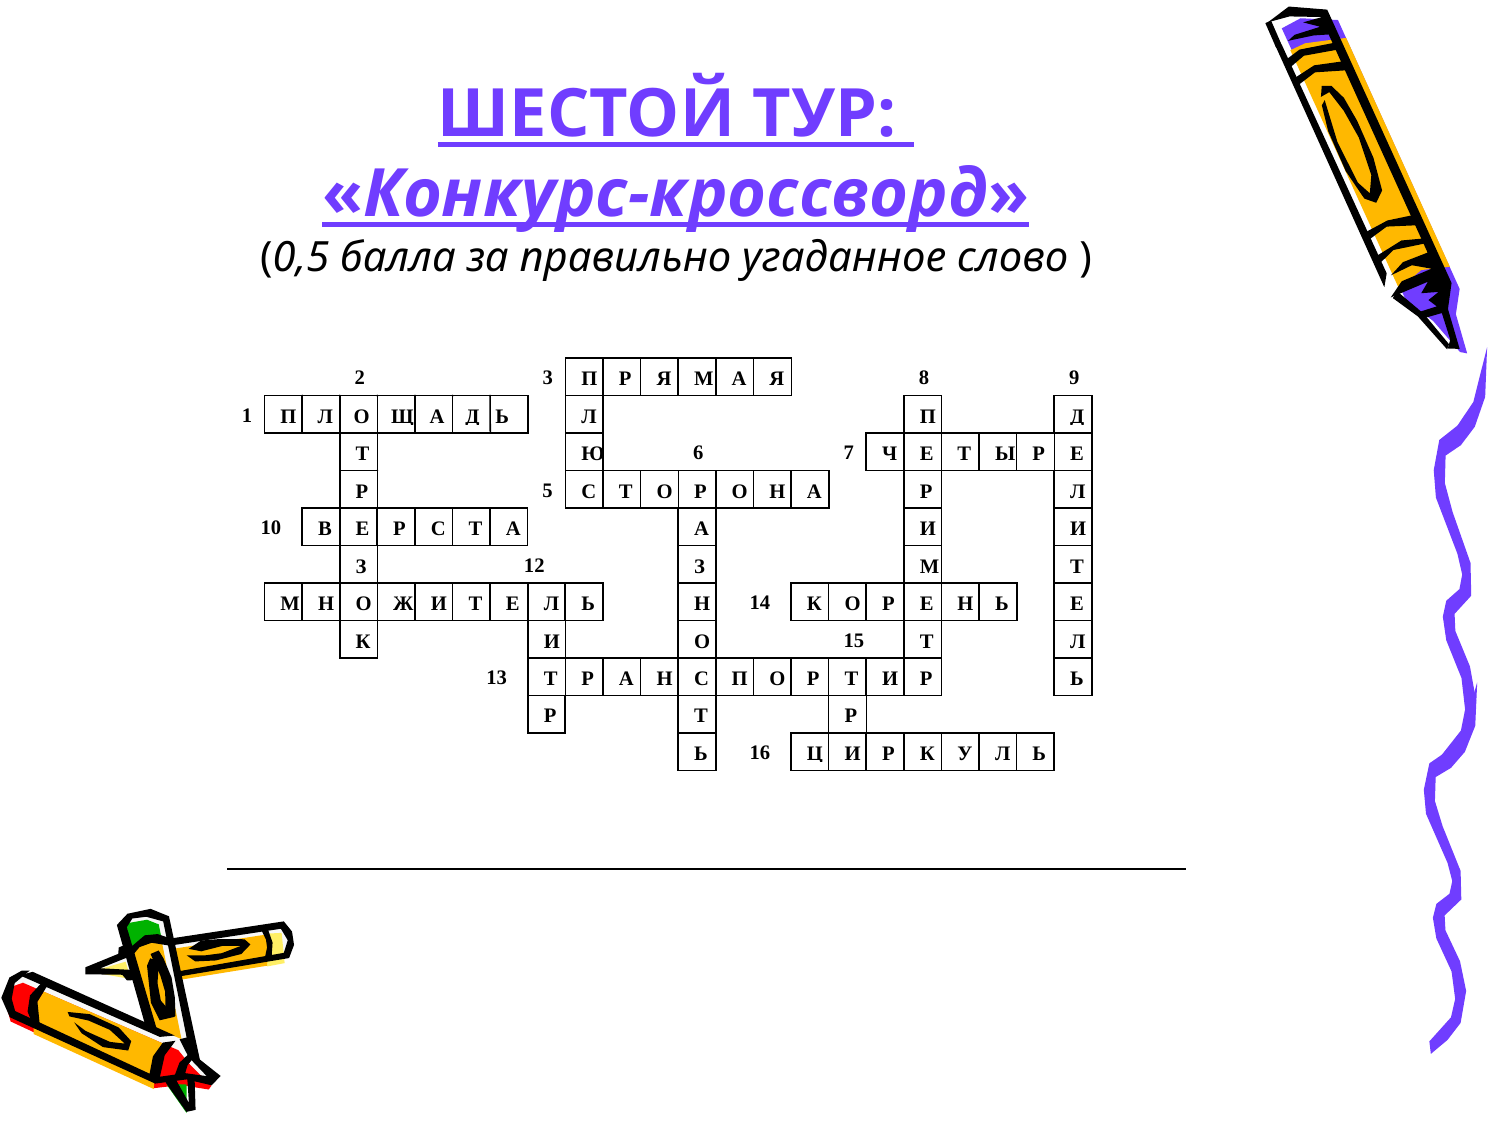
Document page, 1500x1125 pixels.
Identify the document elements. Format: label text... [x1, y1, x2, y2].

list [226, 328, 1261, 872]
title ШЕСТОЙ ТУР: «Конкурс-кроссворд» (0,5 балла за правильно угаданное слово ) [112, 66, 1240, 288]
